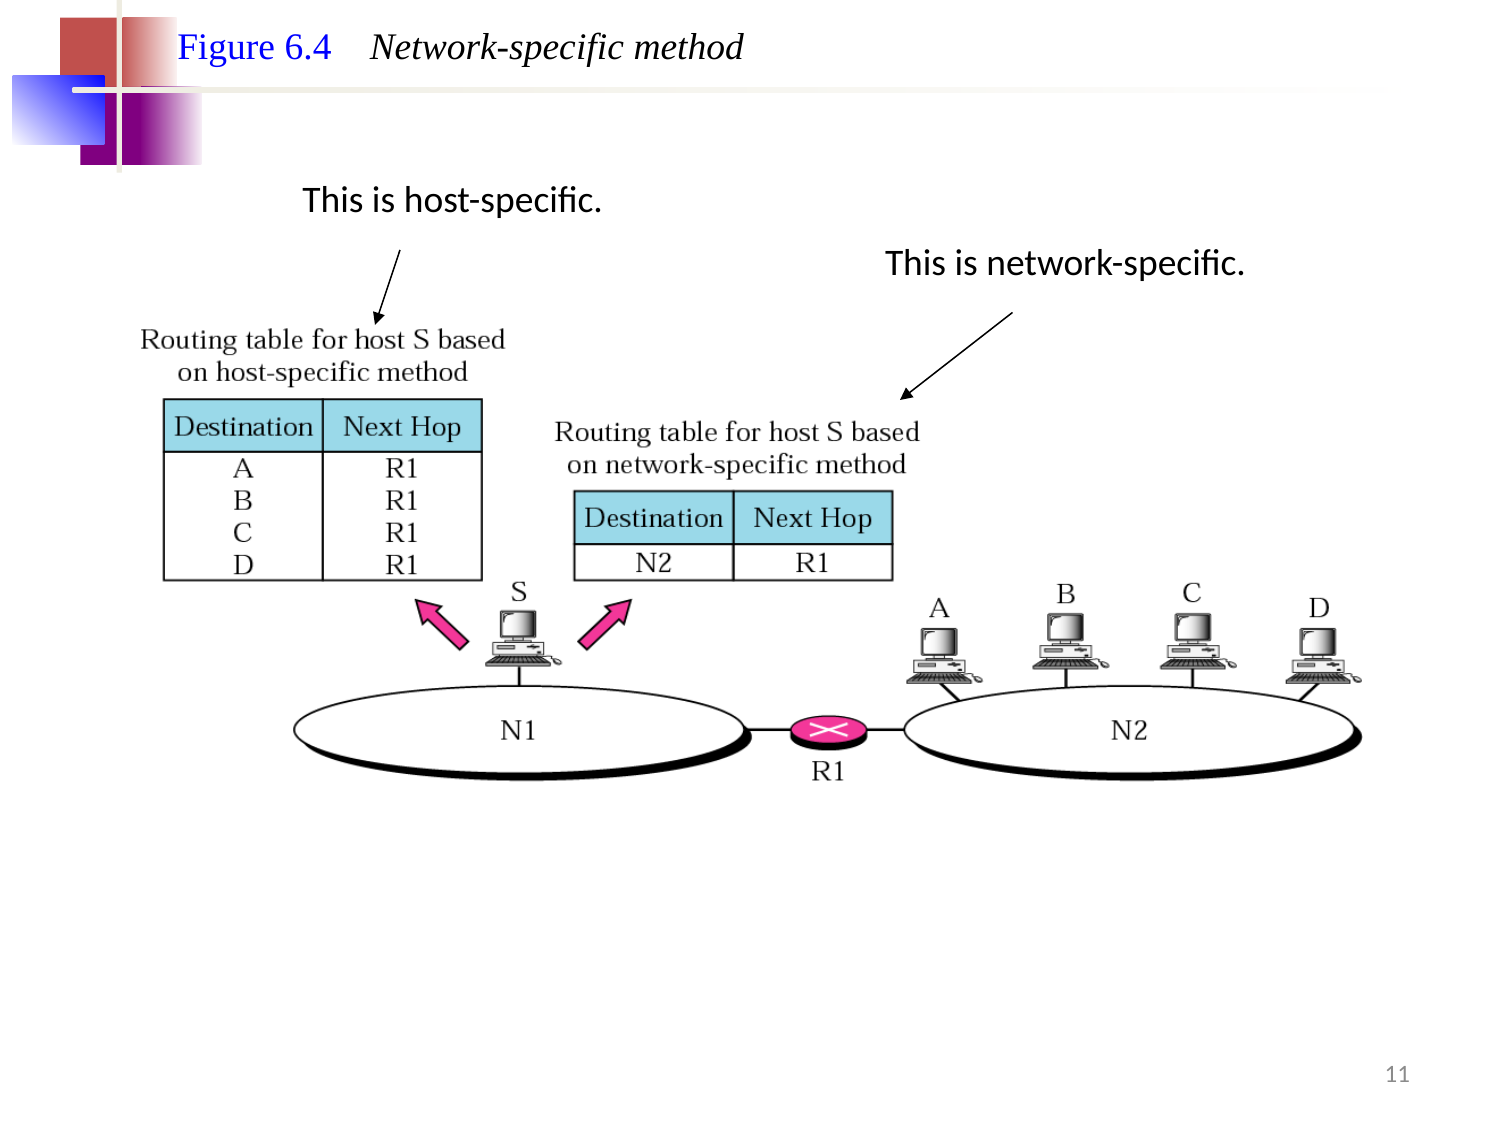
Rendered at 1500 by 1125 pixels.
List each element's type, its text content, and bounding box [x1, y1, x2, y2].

text_box [116, 0, 122, 87]
text_box [72, 87, 1423, 93]
text_box [12, 75, 105, 145]
text_box [122, 93, 141, 165]
text_box Figure 6.4 Network-specific method [162, 14, 1100, 75]
text_box [122, 17, 177, 86]
text_box [116, 93, 122, 173]
slide_number 11 [1074, 1042, 1425, 1103]
text_box This is host-specific. [287, 167, 619, 228]
text_box [141, 93, 202, 165]
text_box [80, 93, 116, 165]
text_box This is network-specific. [870, 230, 1262, 290]
picture [140, 323, 1363, 788]
text_box [60, 17, 116, 86]
text_box [373, 249, 401, 322]
